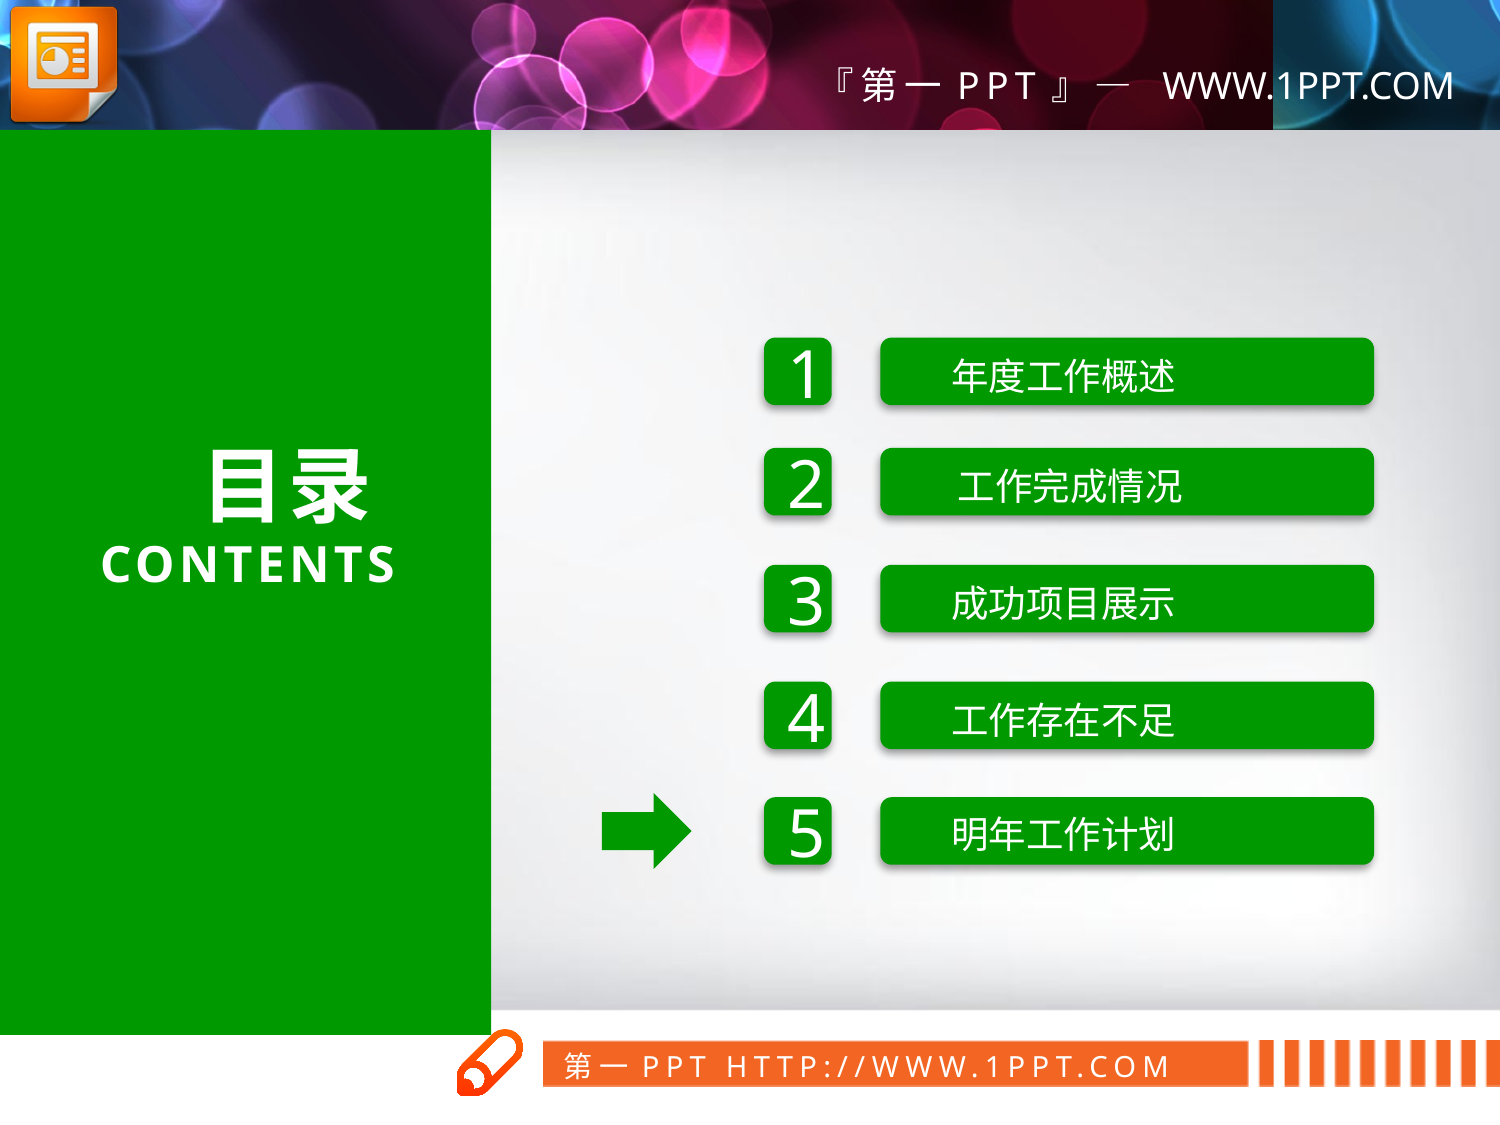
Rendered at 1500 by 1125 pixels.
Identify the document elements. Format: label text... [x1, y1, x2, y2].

text_box [601, 792, 692, 869]
text_box 2 [763, 447, 832, 516]
picture [0, 0, 1500, 1012]
text_box 5 [763, 797, 832, 865]
text_box 4 [763, 681, 832, 750]
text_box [880, 447, 1375, 520]
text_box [880, 564, 1375, 636]
text_box 目录 CONTENTS [44, 422, 415, 603]
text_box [880, 681, 1375, 753]
text_box 3 [763, 564, 832, 633]
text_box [880, 796, 1375, 867]
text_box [880, 337, 1375, 409]
picture [543, 1040, 1500, 1087]
text_box 1 [763, 337, 832, 406]
text_box [0, 129, 492, 1035]
